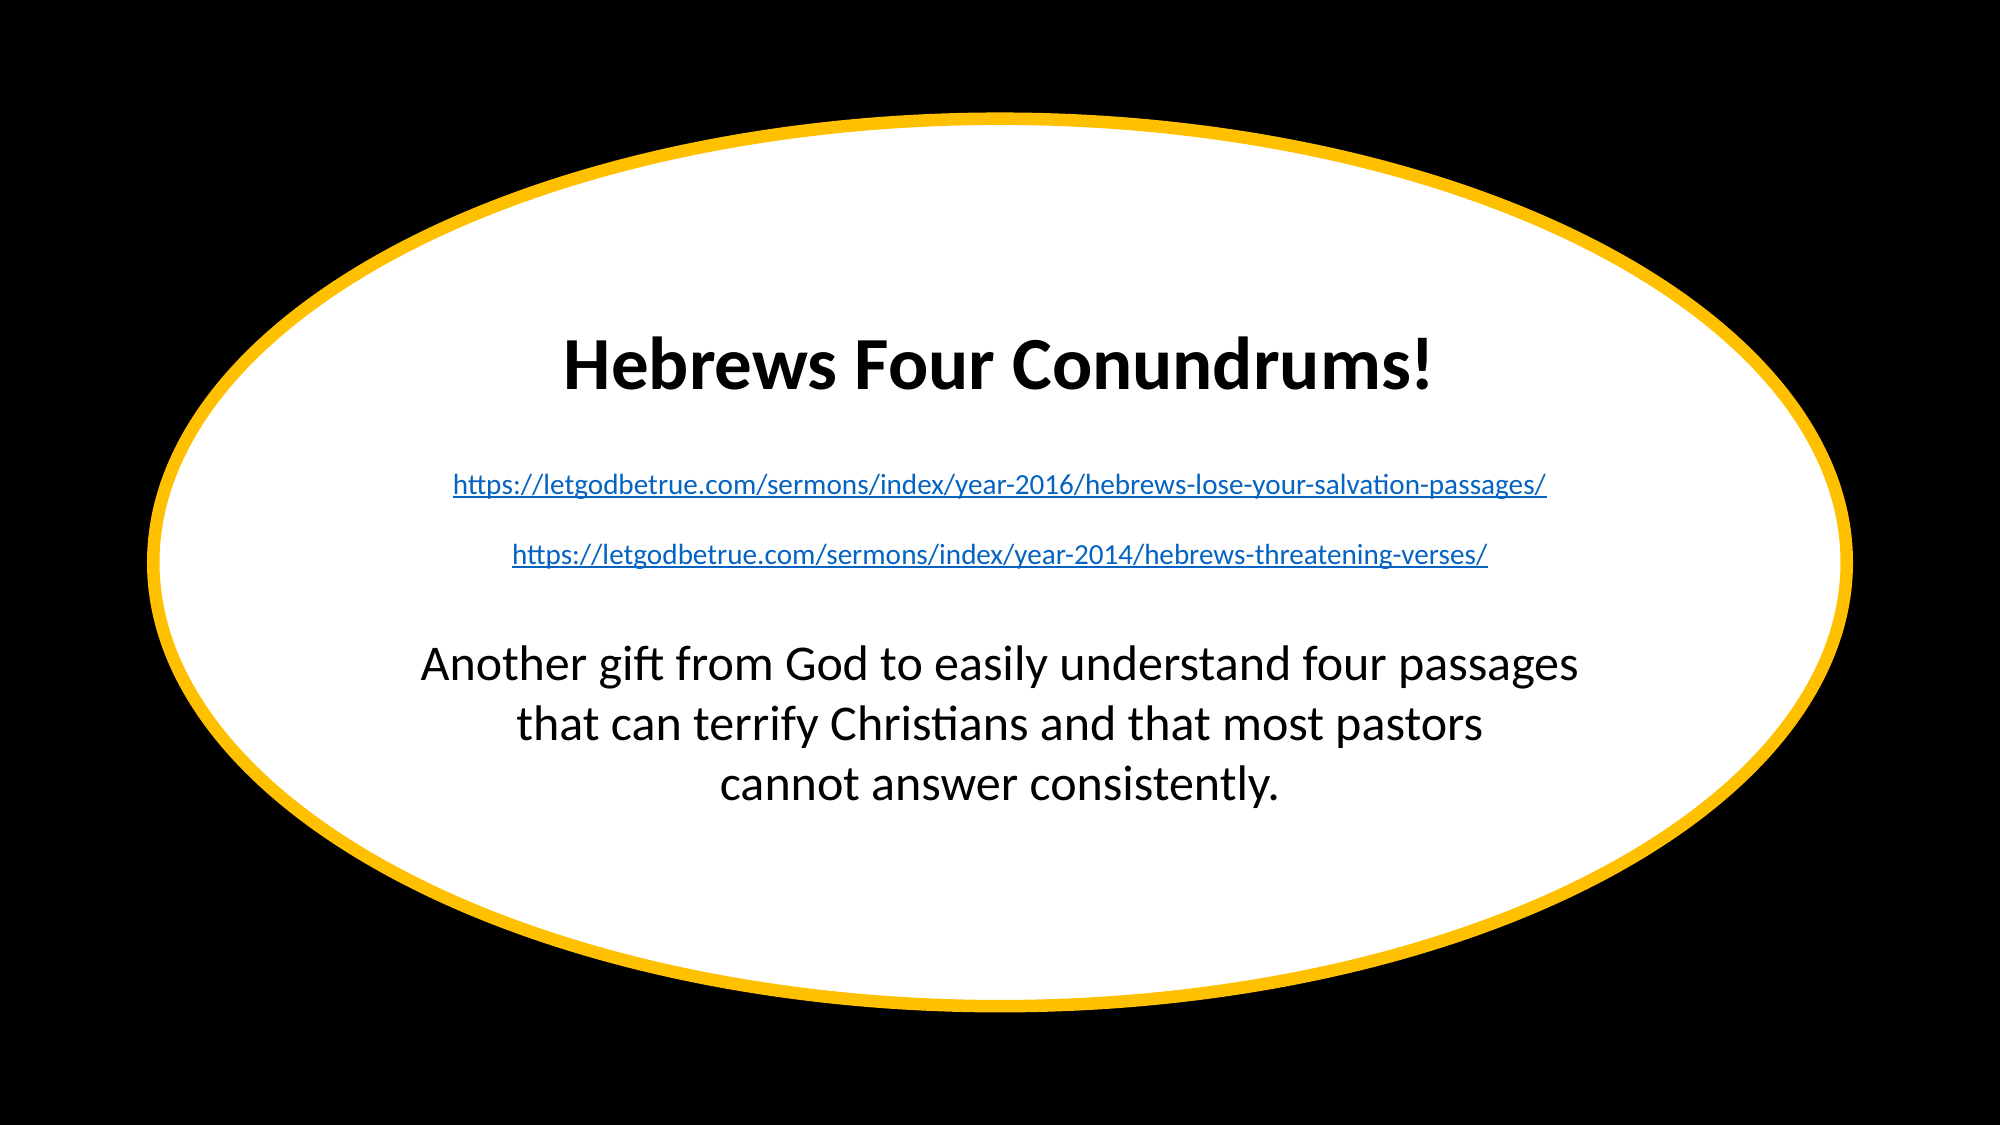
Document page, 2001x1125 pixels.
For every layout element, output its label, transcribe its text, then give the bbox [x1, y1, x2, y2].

text_box Hebrews Four Conundrums! https://letgodbetrue.com/sermons/index/year-2016/hebrews-lose-your-salvation-passages/ https://letgodbetrue.com/sermons/index/year-2014/hebrews-threatening-verses/ Another gift from God to easily understand four passages that can terrify Christians and that most pastors cannot answer consistently. [152, 117, 1848, 1008]
